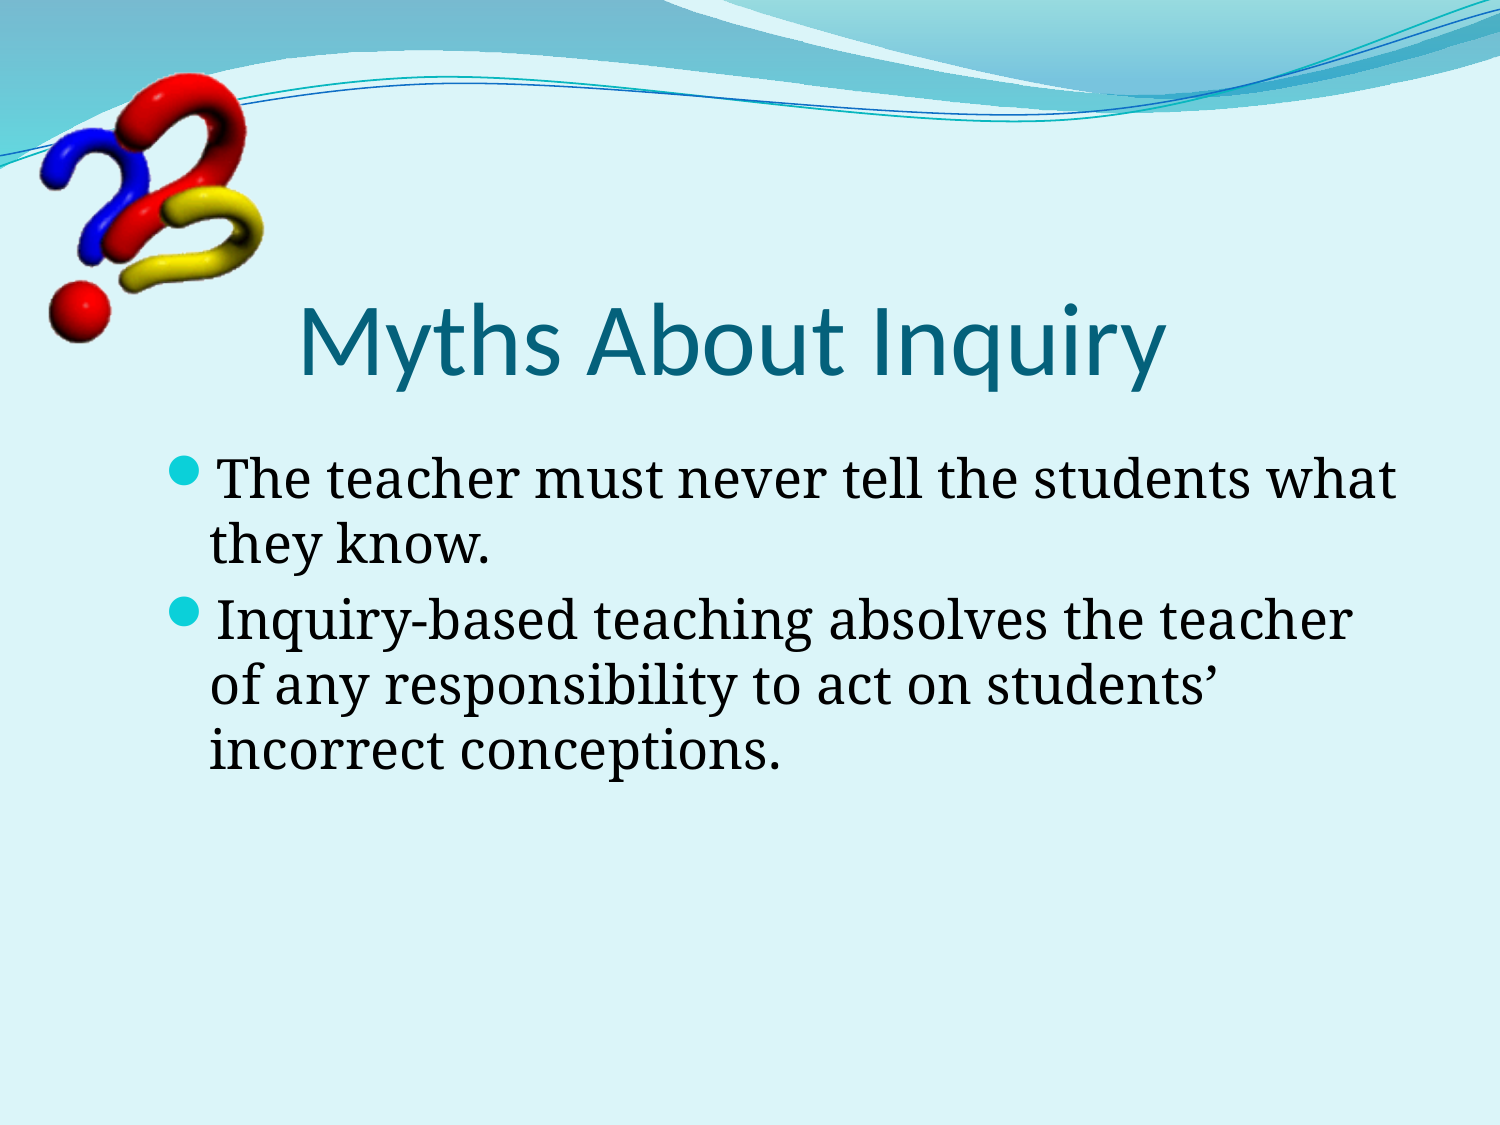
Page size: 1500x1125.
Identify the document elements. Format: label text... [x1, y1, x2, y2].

picture [0, 62, 297, 361]
list The teacher must never tell the students what they know. Inquiry-based teaching absolves the teacher of any responsibility to act on students’ incorrect conceptions. [150, 437, 1425, 950]
title Myths About Inquiry [296, 209, 1216, 397]
